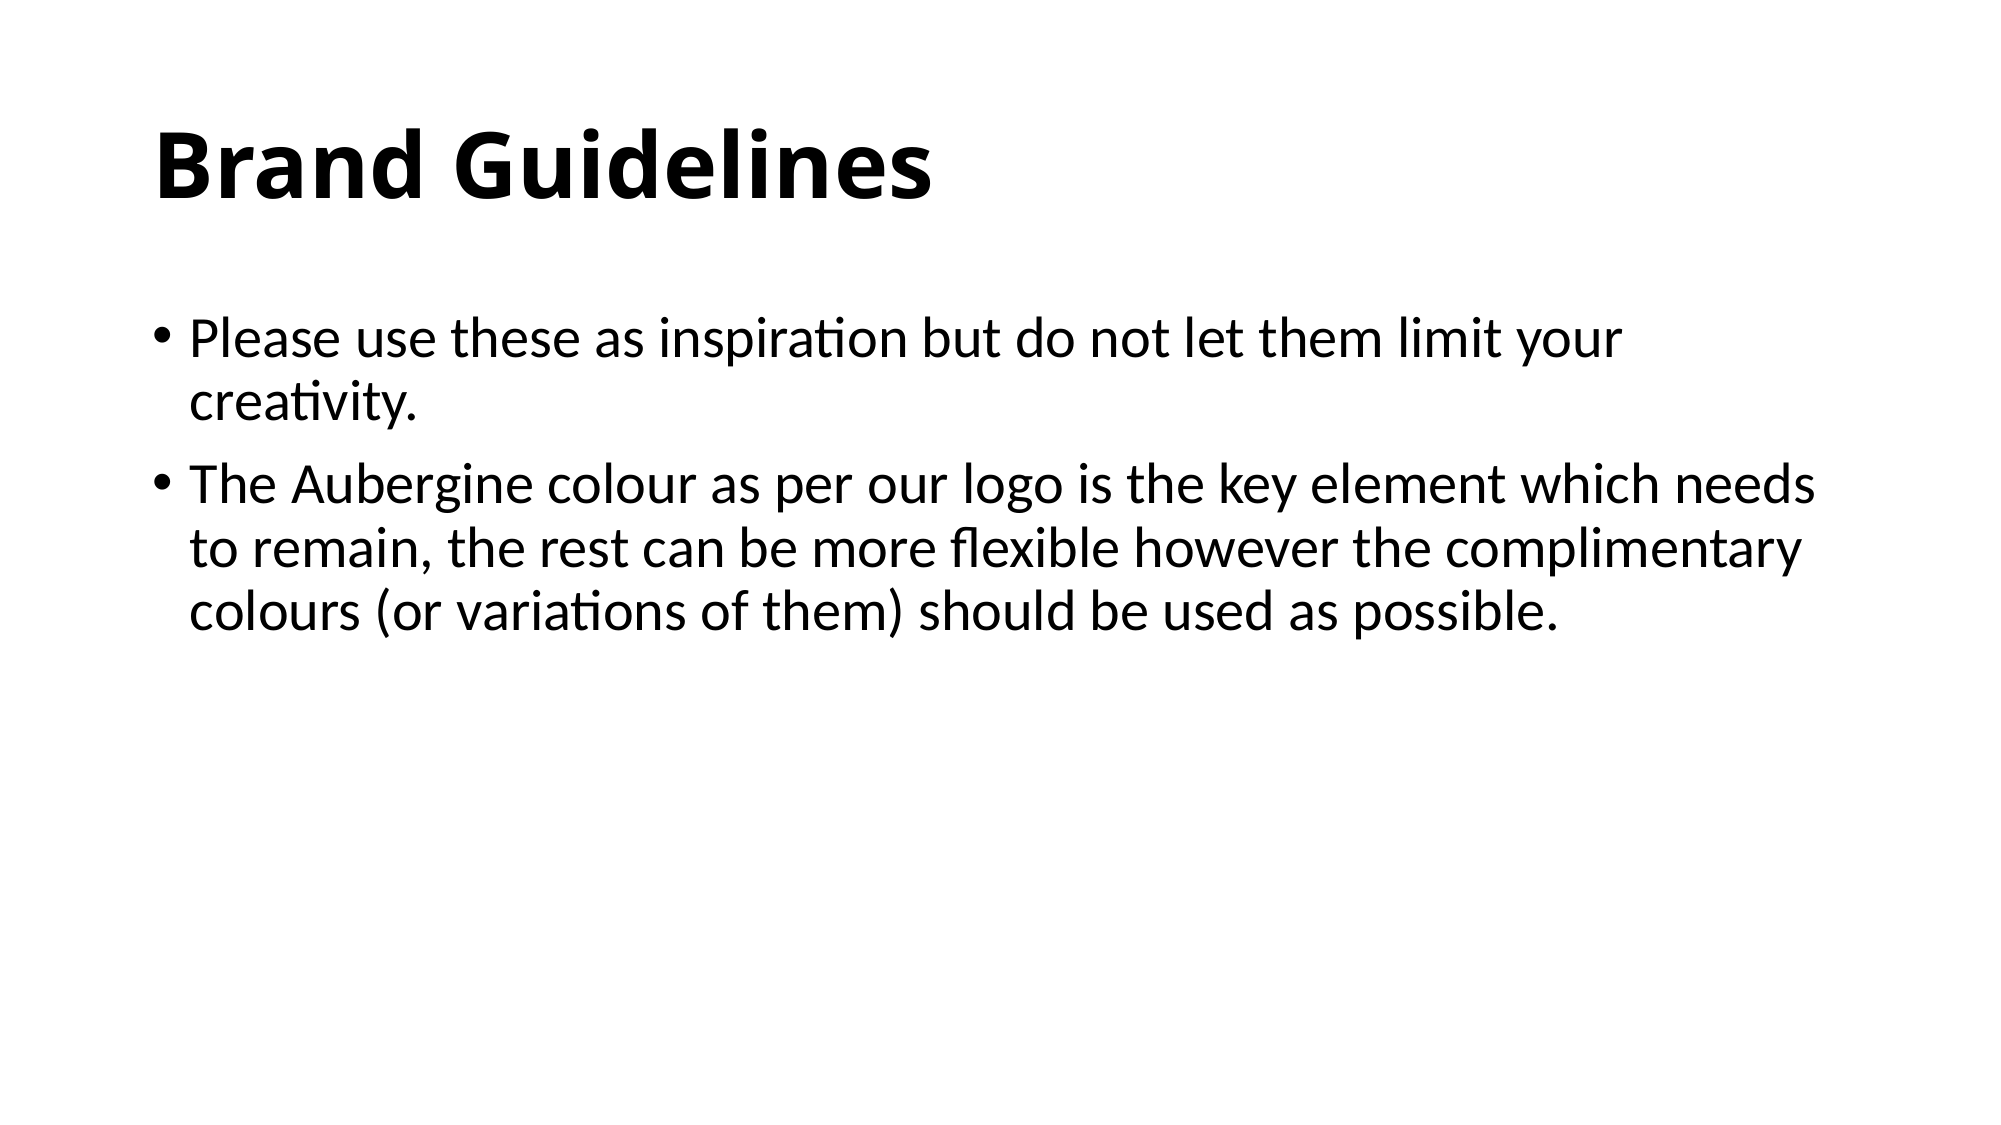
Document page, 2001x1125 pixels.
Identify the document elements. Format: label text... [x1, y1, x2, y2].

list Please use these as inspiration but do not let them limit your creativity. The Aubergine colour as per our logo is the key element which needs to remain, the rest can be more flexible however the complimentary colours (or variations of them) should be used as possible. [137, 299, 1863, 1014]
title Brand Guidelines [137, 59, 1863, 278]
